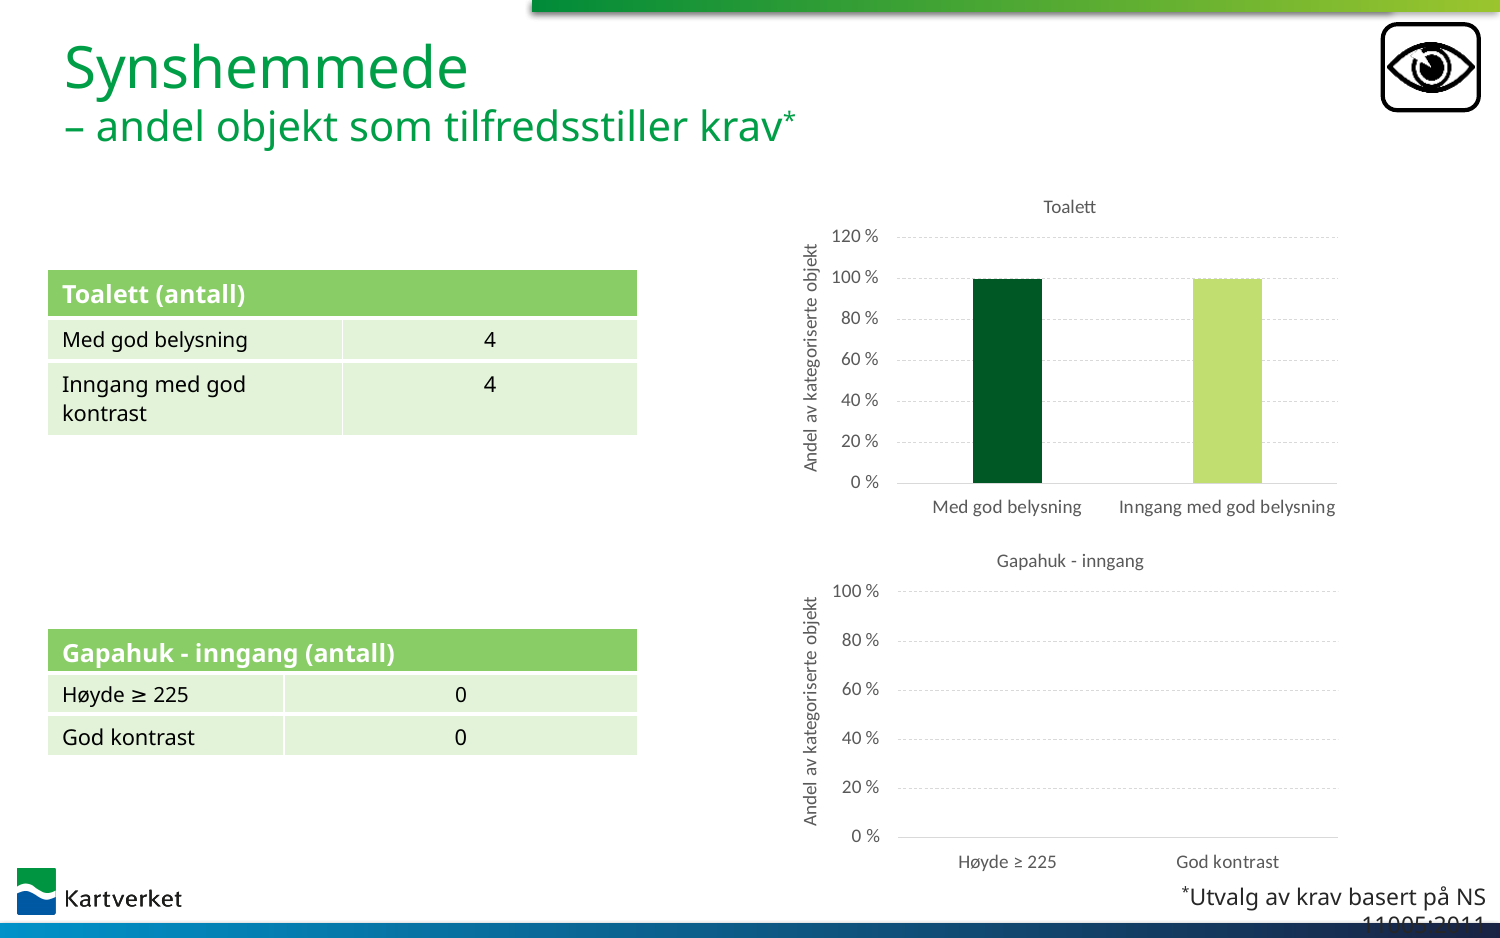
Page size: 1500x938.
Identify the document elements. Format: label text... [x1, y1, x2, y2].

table_header Toalett (antall) [48, 270, 637, 316]
picture [791, 187, 1348, 526]
table_cell God kontrast [48, 716, 283, 755]
table_cell 0 [285, 716, 637, 755]
table_cell 0 [285, 675, 637, 712]
table_header Gapahuk - inngang (antall) [48, 629, 637, 671]
text_box Synshemmede – andel objekt som tilfredsstiller krav* [49, 24, 1431, 158]
picture [791, 541, 1349, 880]
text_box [1382, 24, 1480, 111]
table_cell Høyde ≥ 225 [48, 675, 283, 712]
table_cell Med god belysning [48, 320, 342, 359]
table_cell Inngang med god kontrast [48, 363, 342, 435]
text_box *Utvalg av krav basert på NS 11005:2011 [1068, 873, 1500, 938]
table_cell 4 [343, 363, 637, 435]
table_cell 4 [343, 320, 637, 359]
